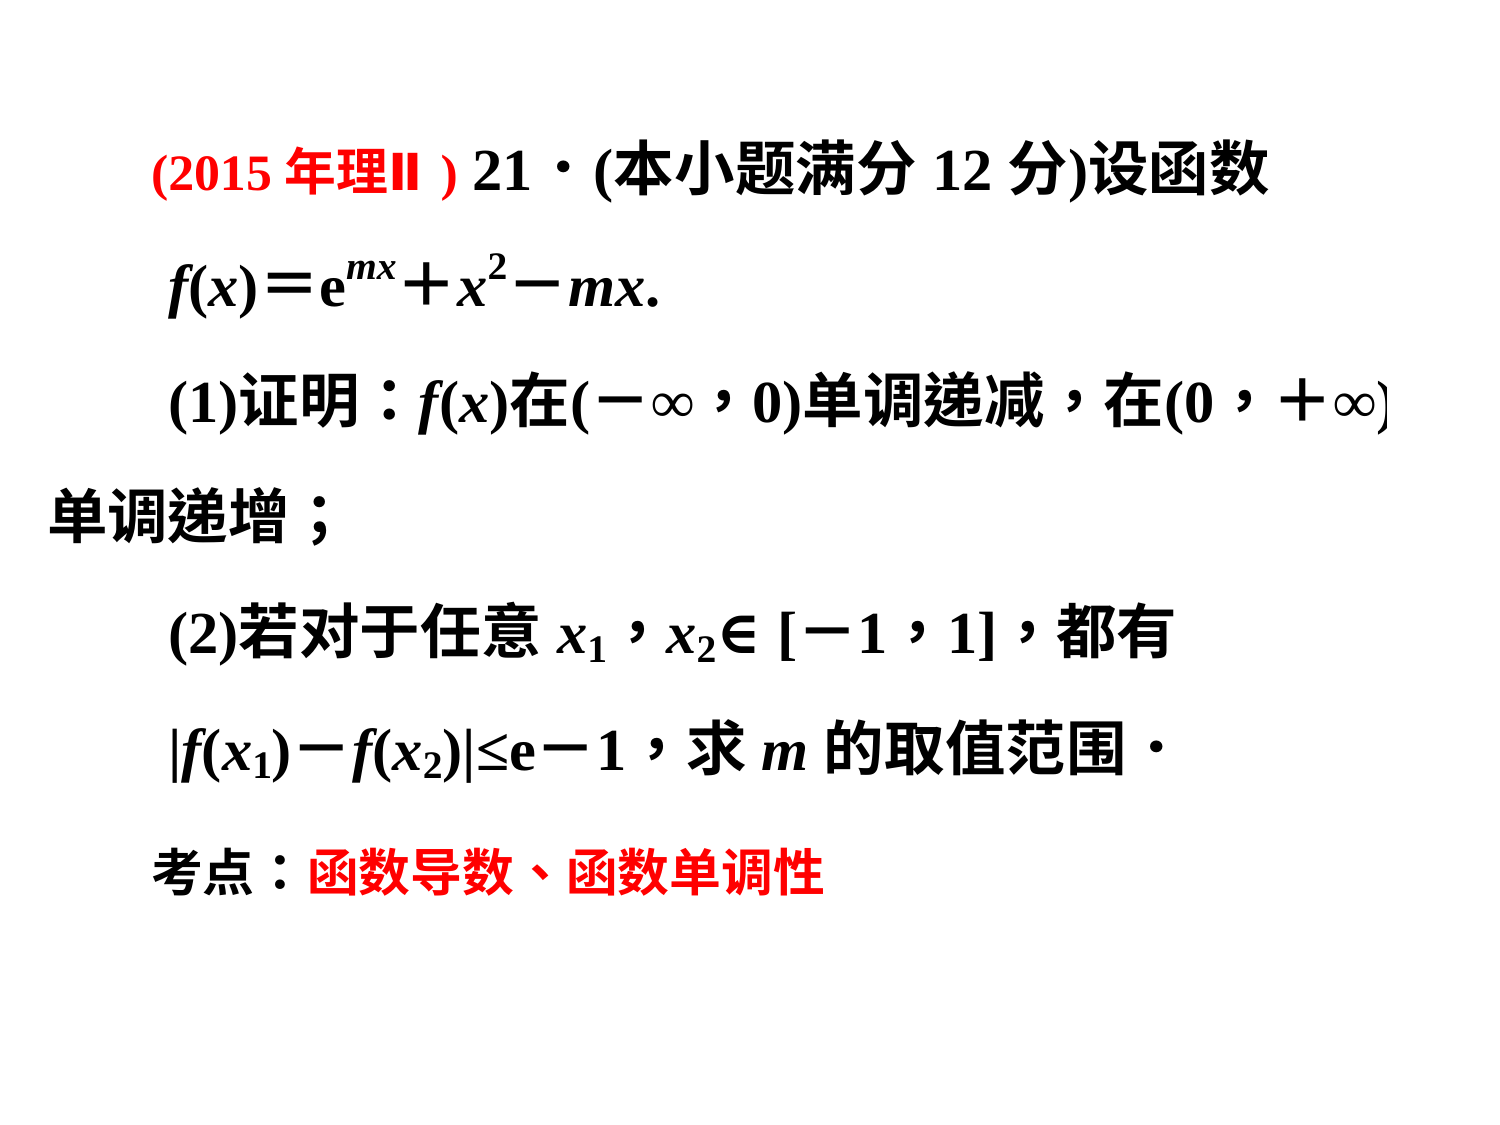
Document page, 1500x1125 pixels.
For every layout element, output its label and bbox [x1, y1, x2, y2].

text_box [46, 130, 1387, 962]
